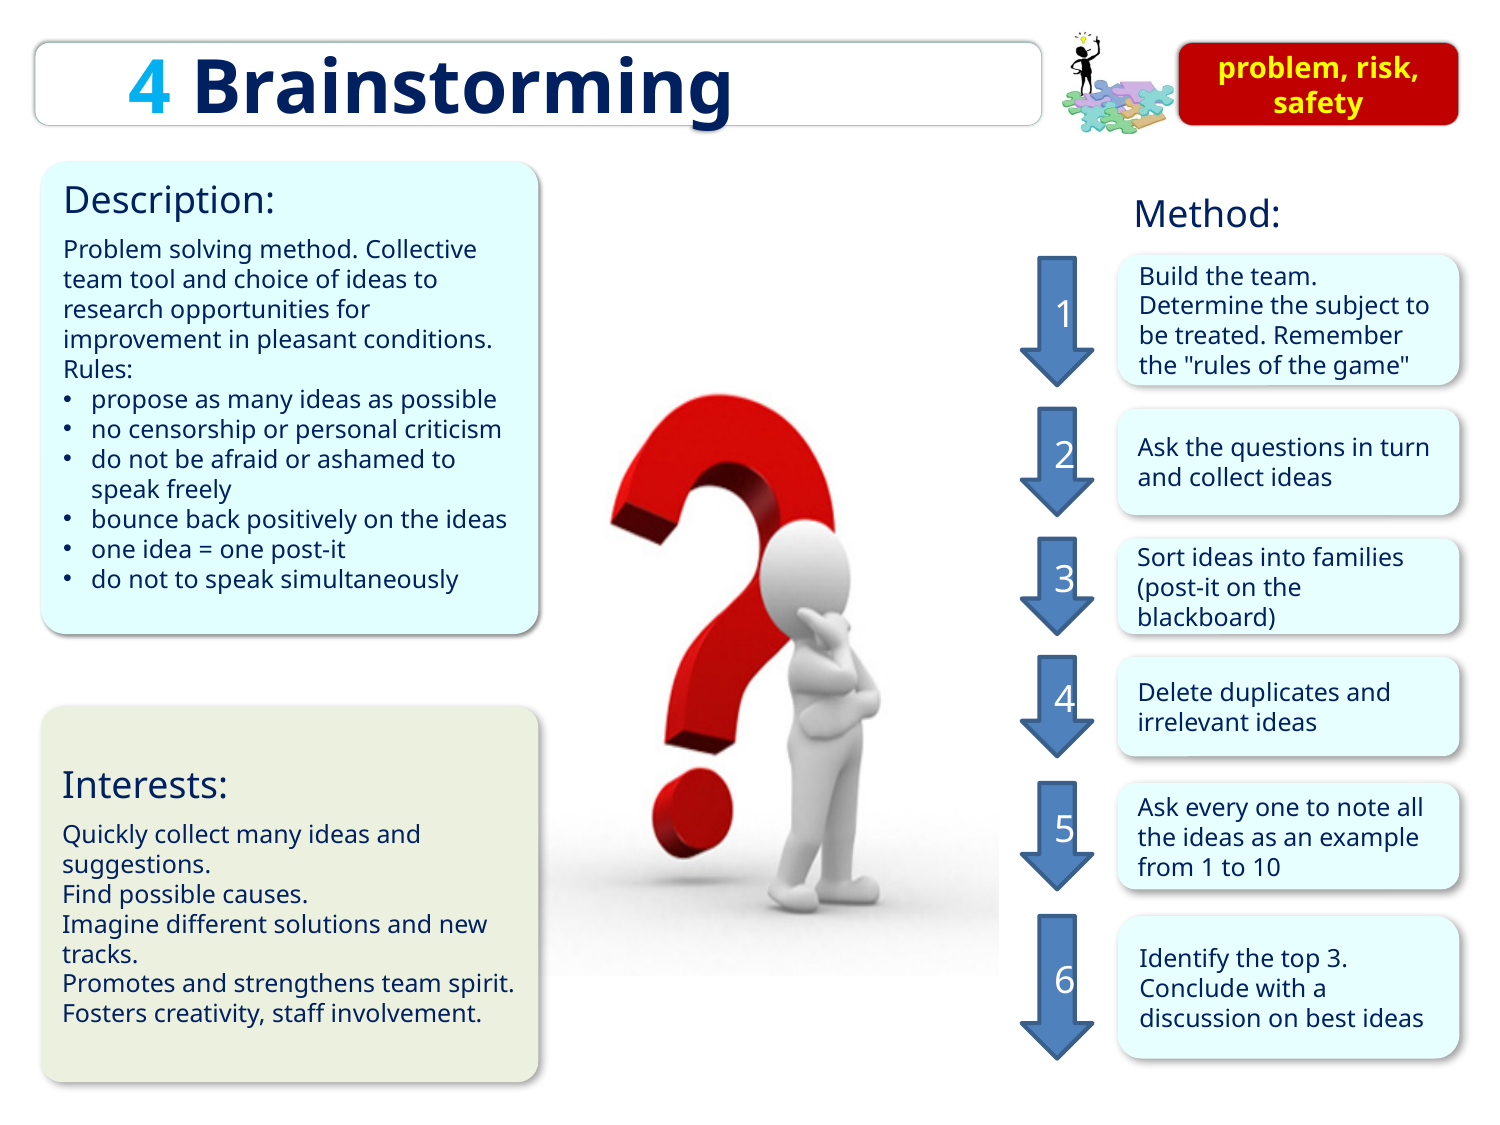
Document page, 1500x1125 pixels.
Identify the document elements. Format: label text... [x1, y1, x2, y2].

text_box Delete duplicates and irrelevant ideas [1115, 654, 1462, 759]
text_box Description: Problem solving method. Collective team tool and choice of ideas to research opportunities for improvement in pleasant conditions. Rules: propose as many ideas as possible no censorship or personal criticism do not be afraid or ashamed to speak freely bounce back positively on the ideas one idea = one post-it do not to speak simultaneously [39, 159, 541, 637]
text_box Identify the top 3. Conclude with a discussion on best ideas [1115, 913, 1462, 1061]
text_box Method: [1115, 180, 1461, 244]
text_box 4 [1019, 654, 1095, 759]
text_box 3 [1019, 536, 1095, 637]
text_box Interests: Quickly collect many ideas and suggestions. Find possible causes. Imagine different solutions and new tracks. Promotes and strengthens team spirit. Fosters creativity, staff involvement. [39, 704, 541, 1085]
text_box 1 [1019, 255, 1095, 388]
text_box 6 [1019, 913, 1095, 1061]
text_box 4 Brainstorming [32, 40, 1044, 128]
text_box problem, risk, safety [1178, 40, 1461, 128]
text_box Ask the questions in turn and collect ideas [1115, 406, 1462, 518]
text_box 5 [1019, 780, 1095, 892]
picture [1062, 30, 1174, 134]
text_box Build the team. Determine the subject to be treated. Remember the "rules of the game" [1115, 252, 1462, 388]
picture [513, 360, 999, 977]
text_box 2 [1019, 406, 1095, 518]
text_box Ask every one to note all the ideas as an example from 1 to 10 [1115, 780, 1462, 892]
text_box Sort ideas into families (post-it on the blackboard) [1115, 536, 1462, 637]
